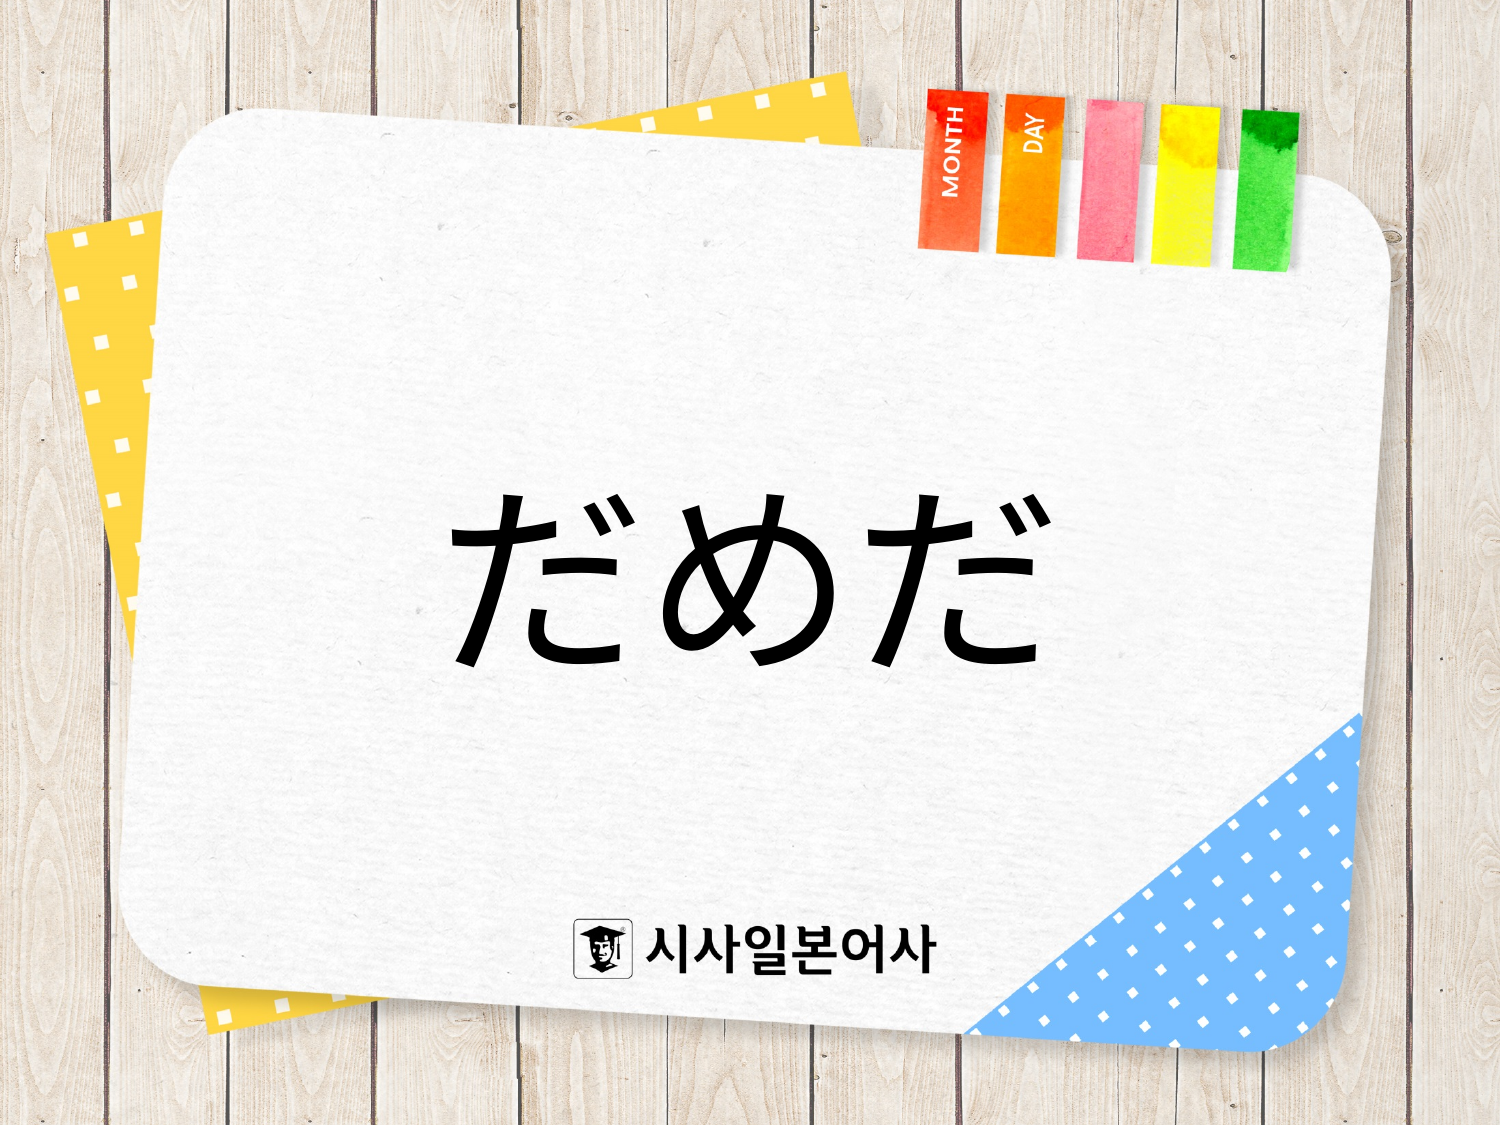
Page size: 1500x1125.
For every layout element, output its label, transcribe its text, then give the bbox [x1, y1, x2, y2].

picture [0, 0, 1500, 1125]
title だめだ [75, 338, 1425, 811]
